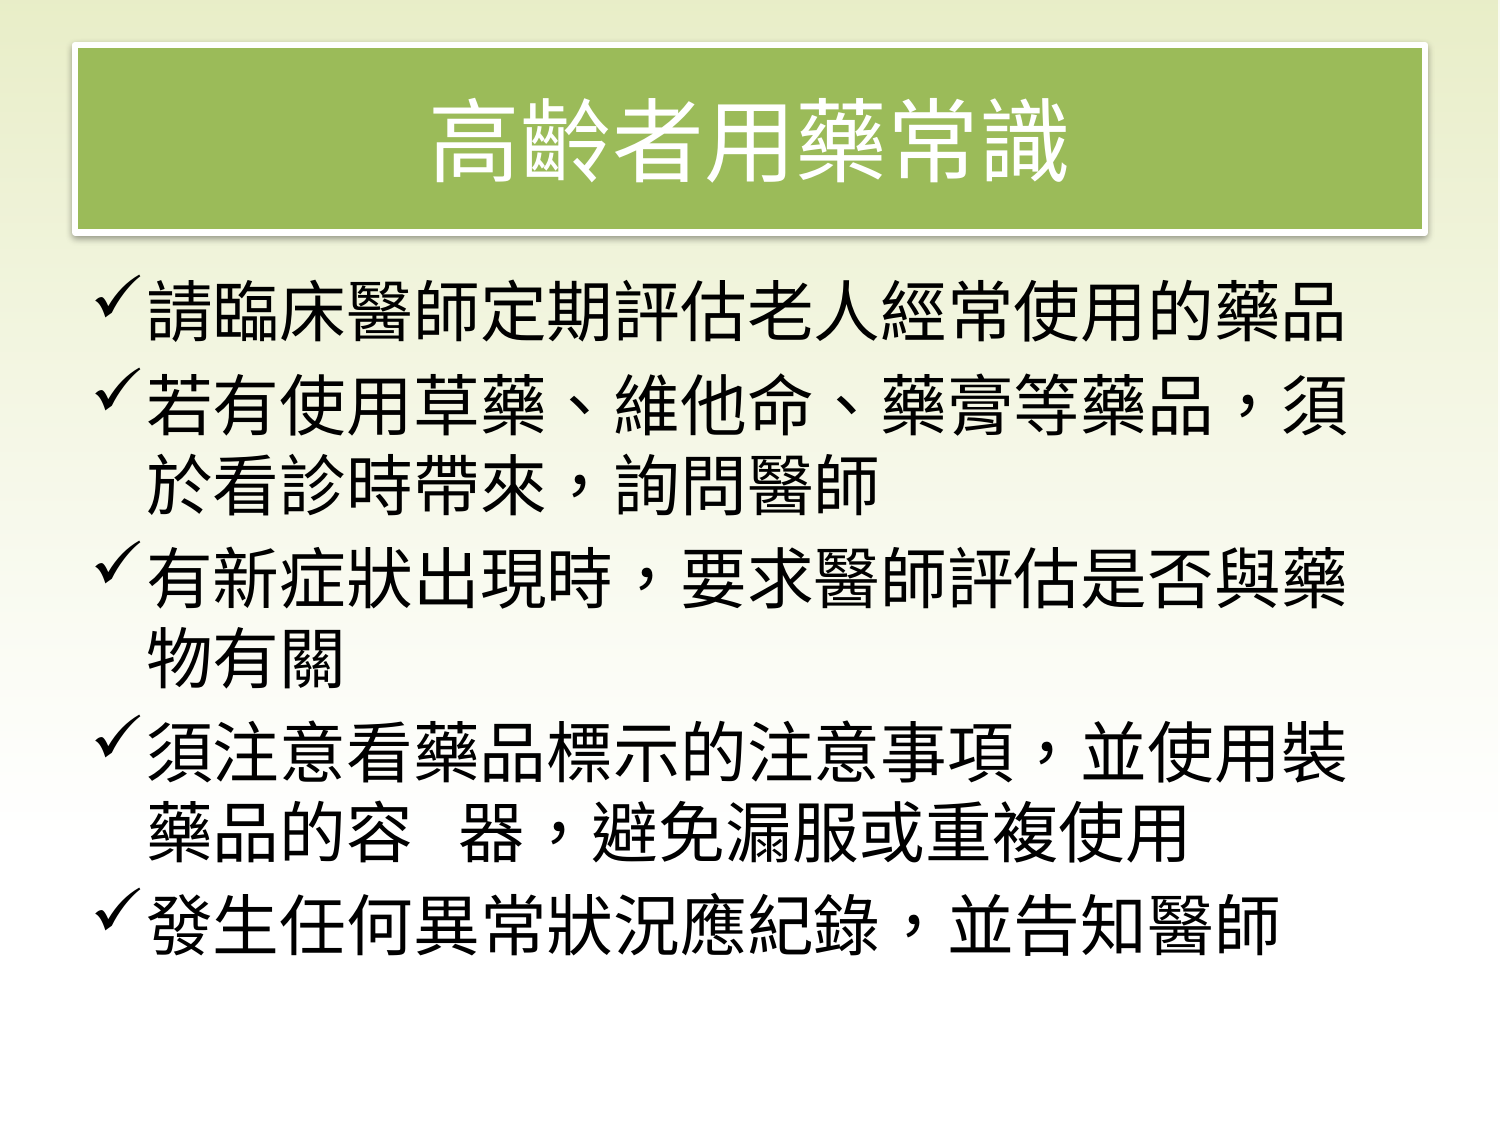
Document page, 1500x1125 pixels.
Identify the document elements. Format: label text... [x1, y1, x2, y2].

picture [0, 0, 1500, 1125]
title 高齡者用藥常識 [72, 42, 1428, 236]
list 請臨床醫師定期評估老人經常使用的藥品 若有使用草藥、維他命、藥膏等藥品，須於看診時帶來，詢問醫師 有新症狀出現時，要求醫師評估是否與藥物有關 須注意看藥品標示的注意事項，並使用裝藥品的容 器，避免漏服或重複使用 發生任何異常狀況應紀錄，並告知醫師 [75, 262, 1425, 1005]
